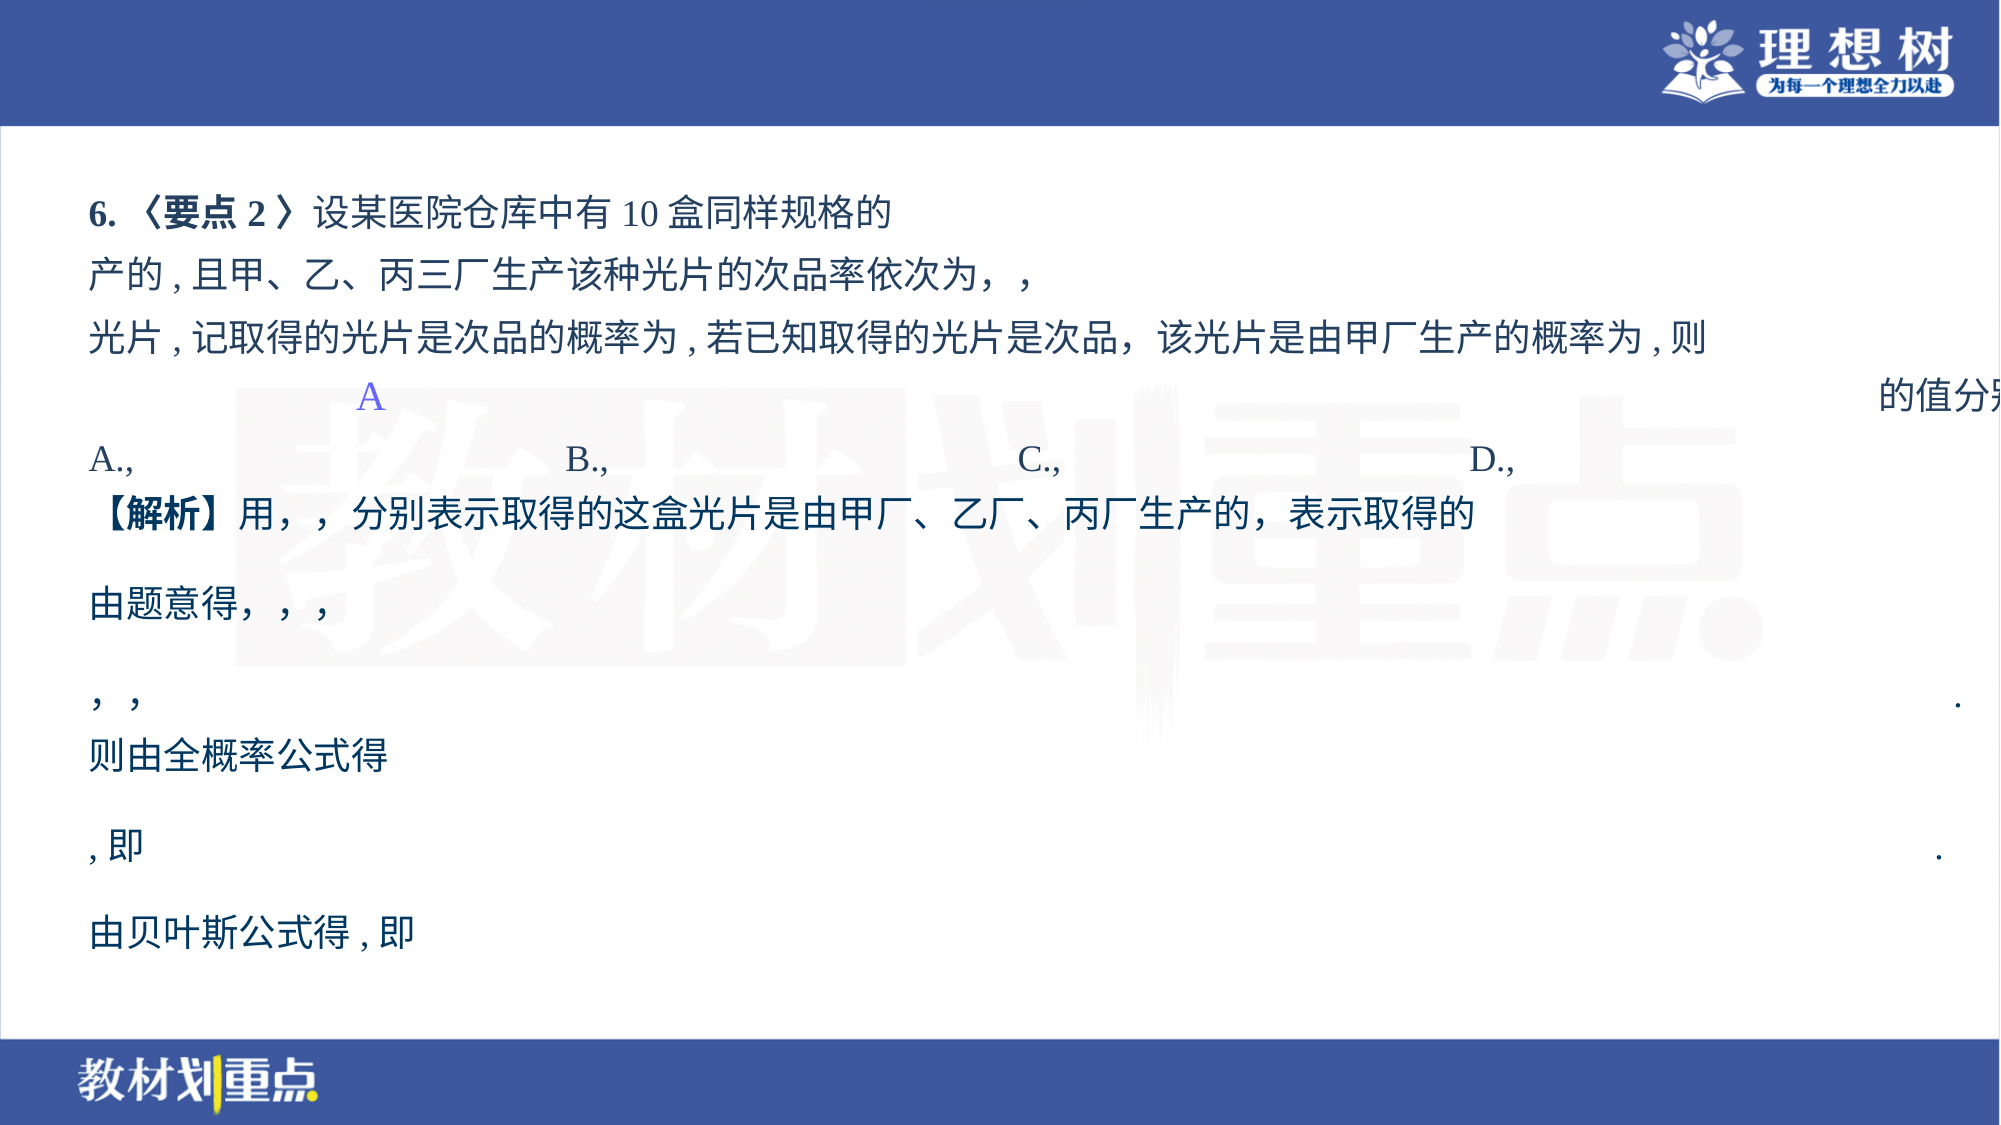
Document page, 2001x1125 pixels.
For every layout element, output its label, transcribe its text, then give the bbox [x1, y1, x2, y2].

picture [0, 0, 2000, 1125]
text_box A [340, 366, 402, 416]
